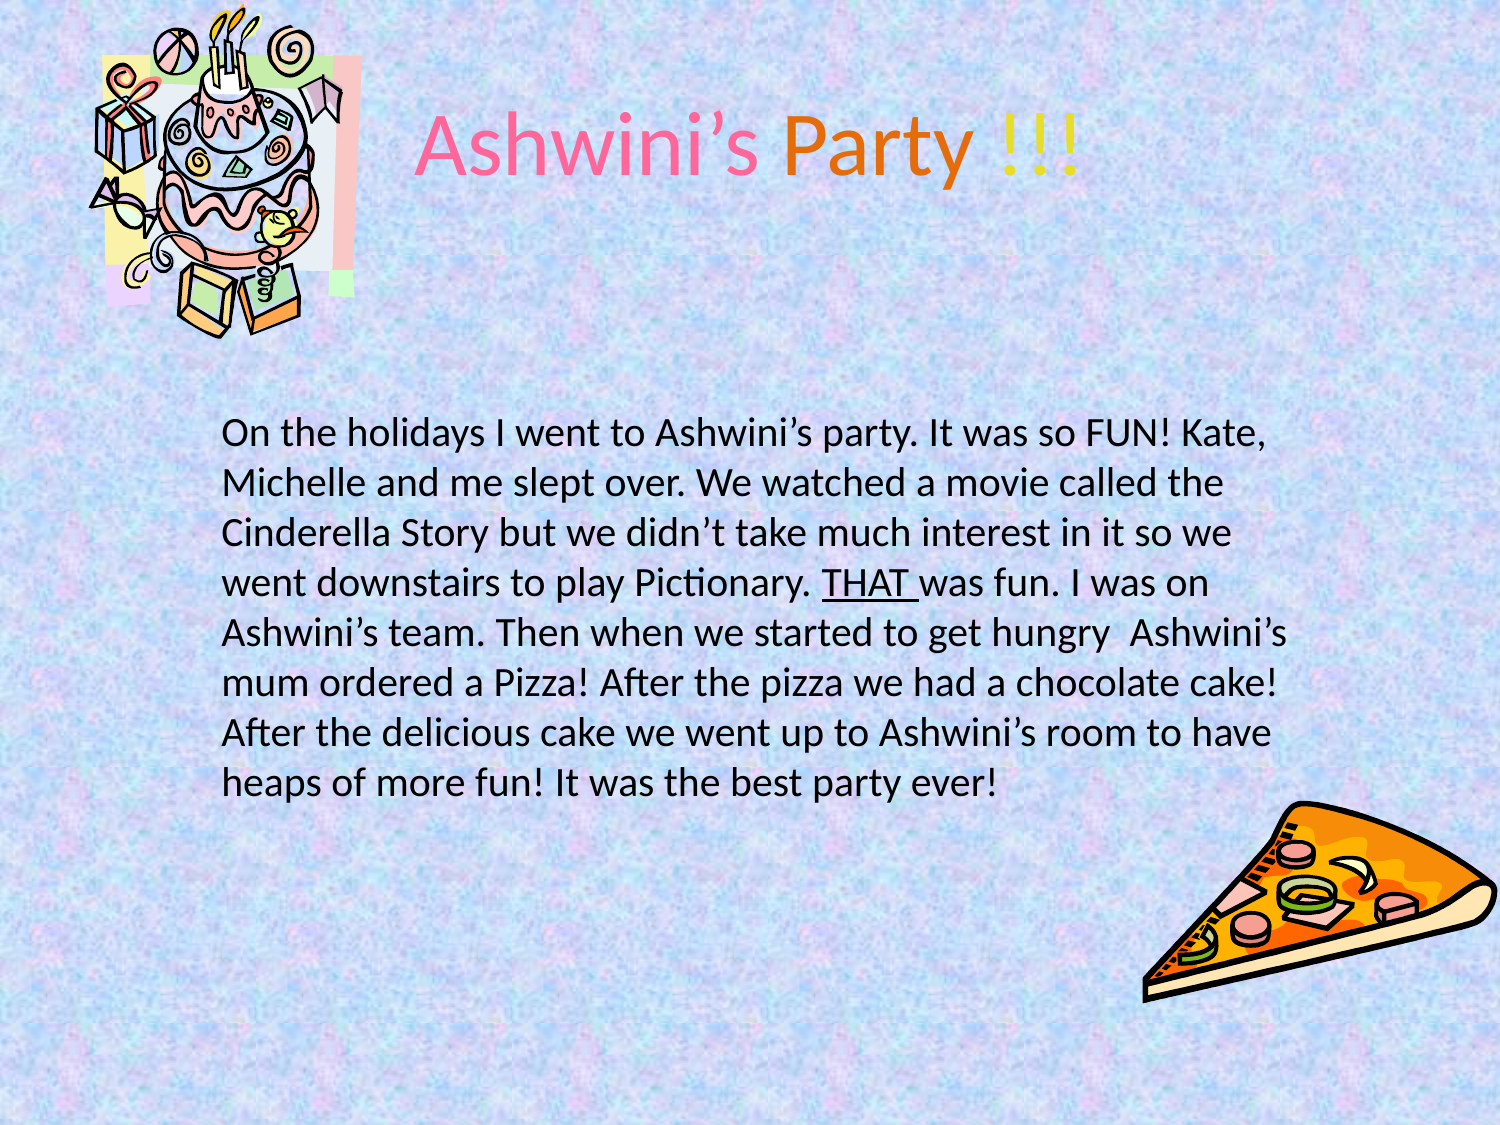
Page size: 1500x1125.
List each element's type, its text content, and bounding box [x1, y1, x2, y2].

title Ashwini’s Party !!! [371, 45, 1425, 233]
title Ashwini’s Party !!! [75, 45, 83, 233]
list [88, 0, 366, 343]
picture [0, 0, 1500, 1125]
text_box On the holidays I went to Ashwini’s party. It was so FUN! Kate, Michelle and me slept over. We watched a movie called the Cinderella Story but we didn’t take much interest in it so we went downstairs to play Pictionary. THAT was fun. I was on Ashwini’s team. Then when we started to get hungry Ashwini’s mum ordered a Pizza! After the pizza we had a chocolate cake! After the delicious cake we went up to Ashwini’s room to have heaps of more fun! It was the best party ever! [206, 397, 1341, 812]
